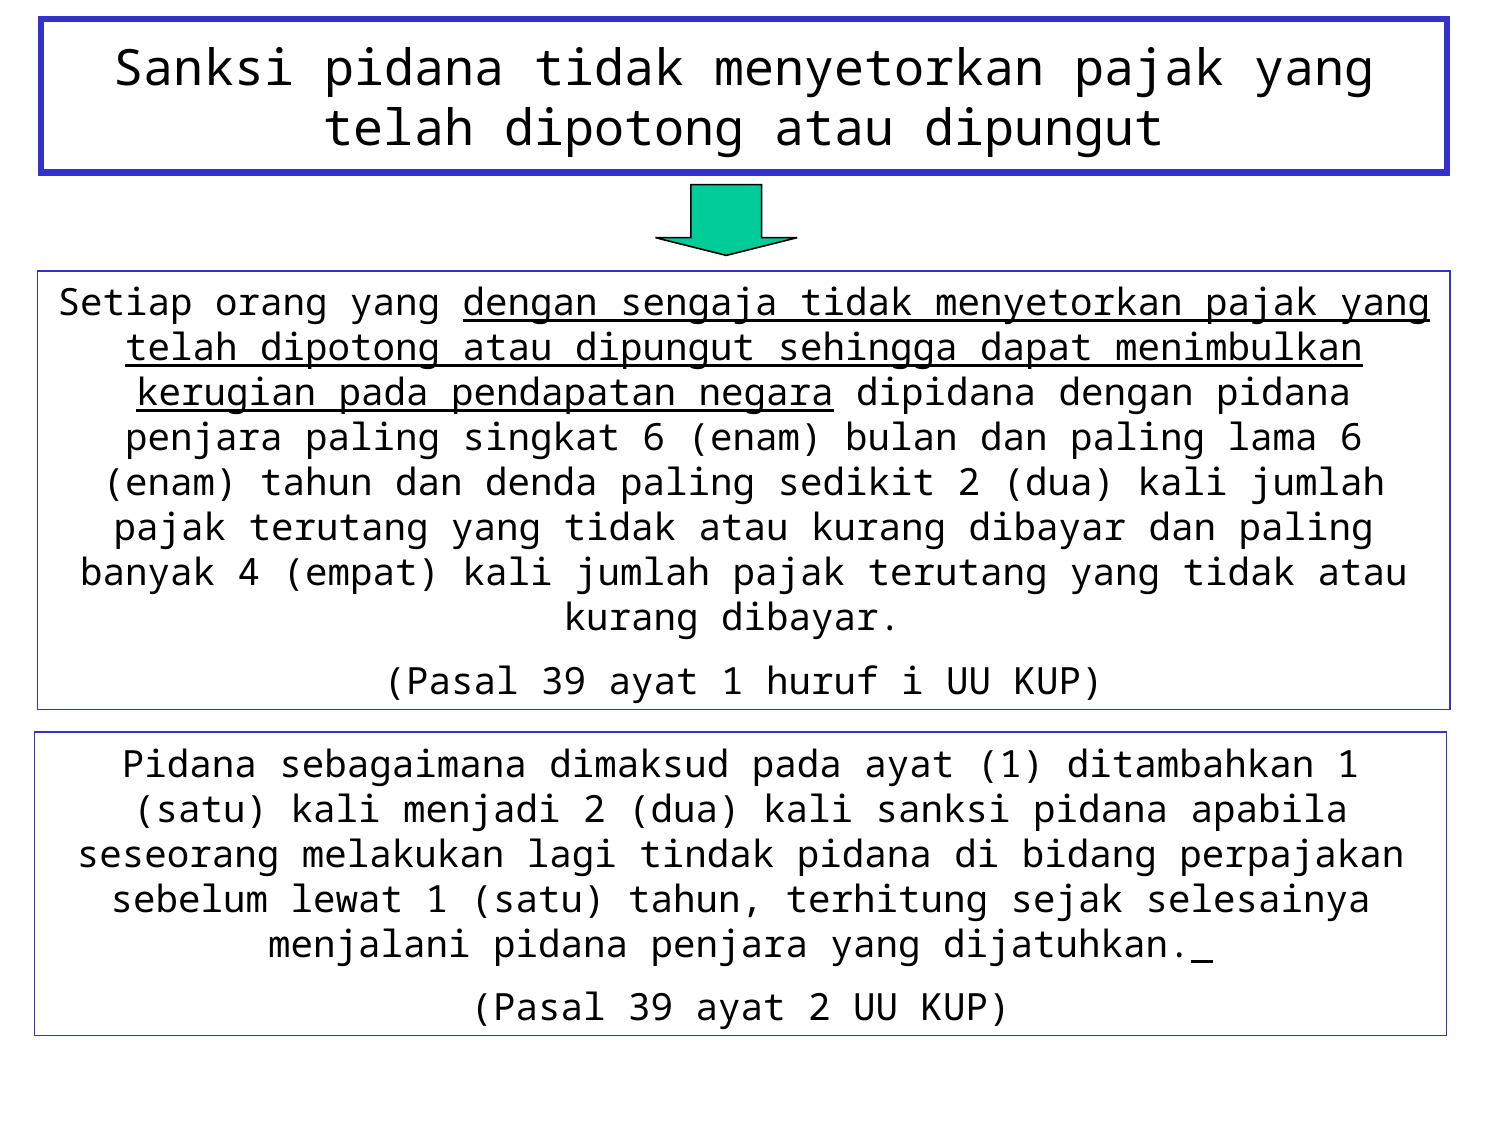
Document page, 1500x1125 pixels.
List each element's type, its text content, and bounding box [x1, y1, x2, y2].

text_box Pidana sebagaimana dimaksud pada ayat (1) ditambahkan 1 (satu) kali menjadi 2 (dua) kali sanksi pidana apabila seseorang melakukan lagi tindak pidana di bidang perpajakan sebelum lewat 1 (satu) tahun, terhitung sejak selesainya menjalani pidana penjara yang dijatuhkan. (Pasal 39 ayat 2 UU KUP) [34, 731, 1447, 1036]
text_box [655, 184, 798, 256]
text_box Setiap orang yang dengan sengaja tidak menyetorkan pajak yang telah dipotong atau dipungut sehingga dapat menimbulkan kerugian pada pendapatan negara dipidana dengan pidana penjara paling singkat 6 (enam) bulan dan paling lama 6 (enam) tahun dan denda paling sedikit 2 (dua) kali jumlah pajak terutang yang tidak atau kurang dibayar dan paling banyak 4 (empat) kali jumlah pajak terutang yang tidak atau kurang dibayar. (Pasal 39 ayat 1 huruf i UU KUP) [37, 270, 1450, 710]
title Sanksi pidana tidak menyetorkan pajak yang telah dipotong atau dipungut [40, 18, 1448, 173]
